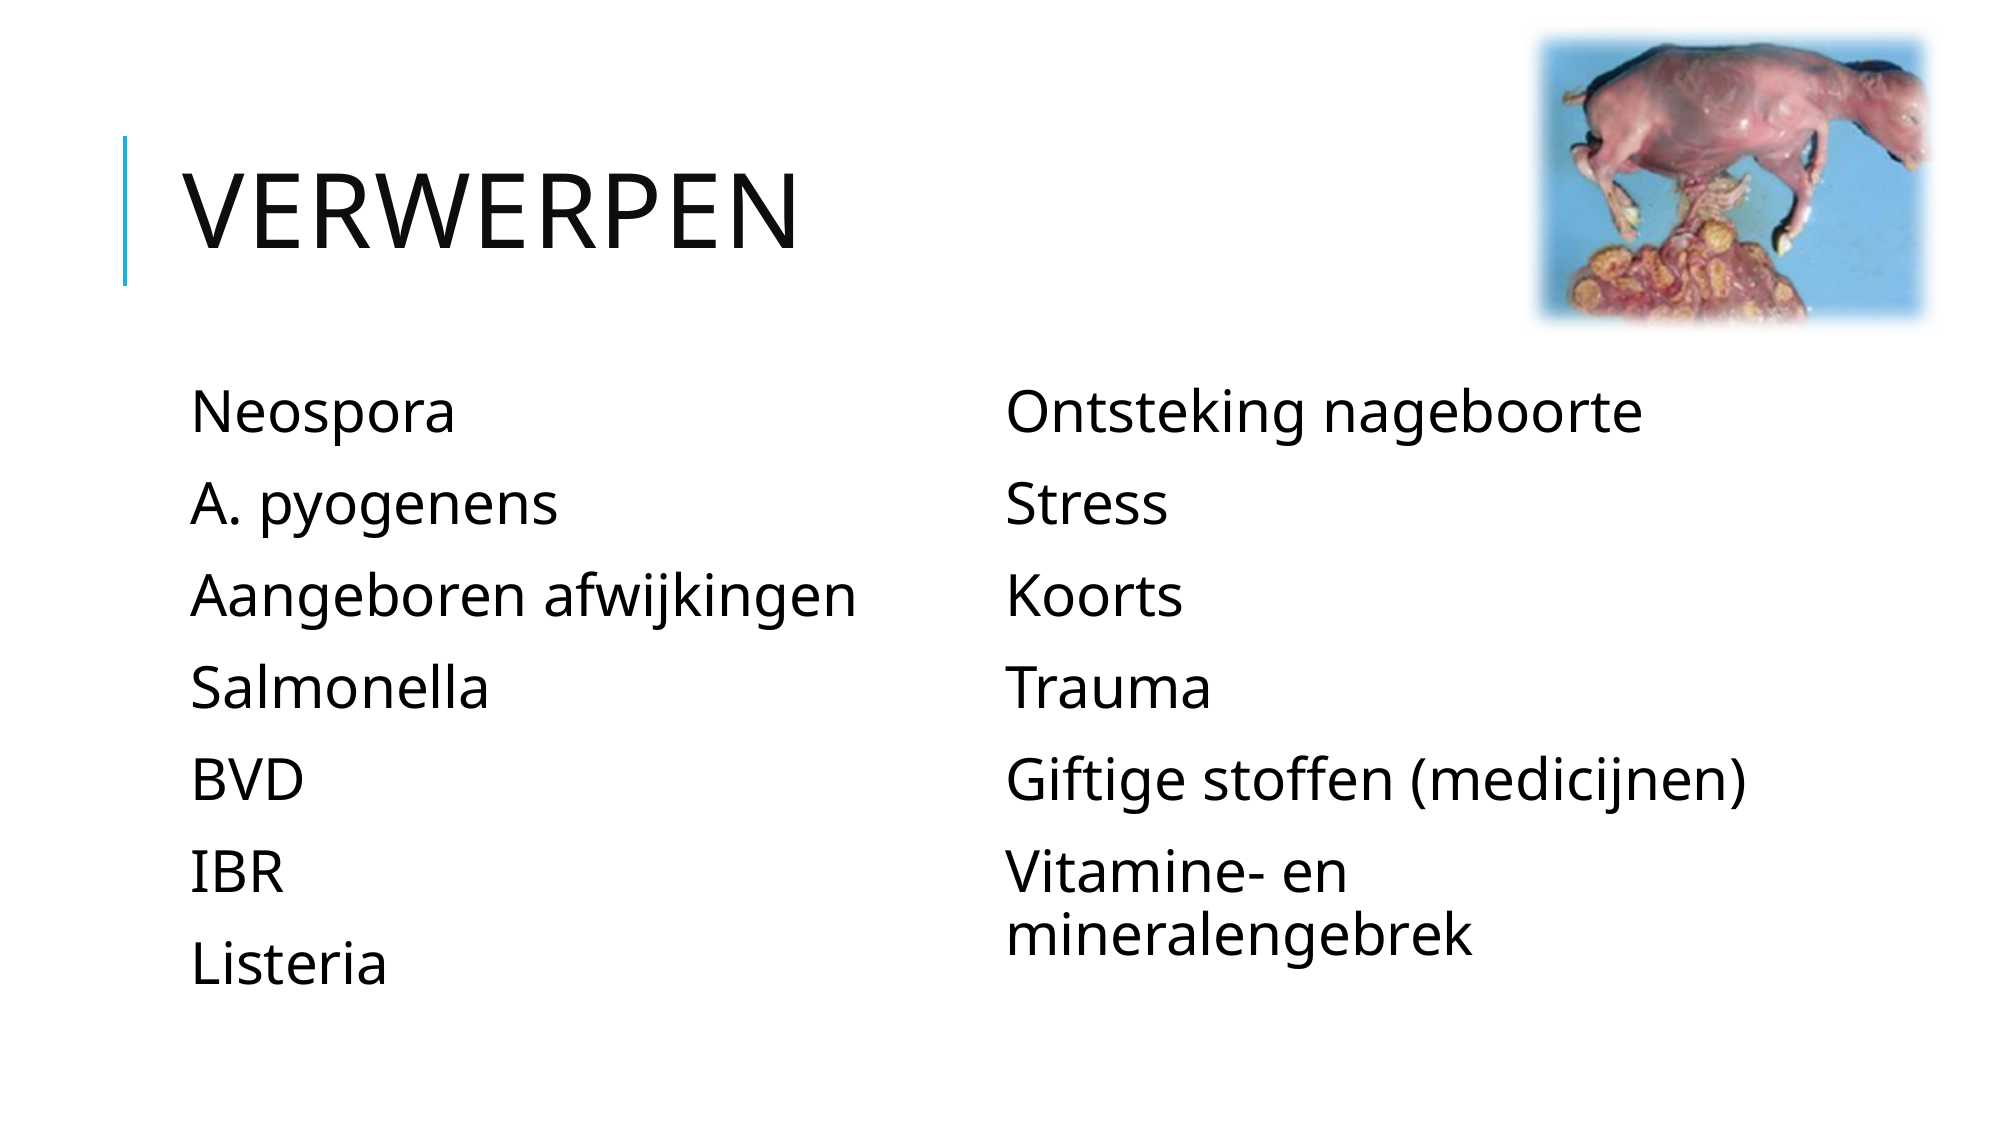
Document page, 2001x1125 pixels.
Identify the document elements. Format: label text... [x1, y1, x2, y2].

picture [1522, 22, 1941, 336]
title Verwerpen [168, 96, 1520, 342]
list Neospora A. pyogenens Aangeboren afwijkingen Salmonella BVD IBR Listeria [168, 375, 948, 1035]
list Ontsteking nageboorte Stress Koorts Trauma Giftige stoffen (medicijnen) Vitamine- en mineralengebrek [982, 375, 1763, 1035]
